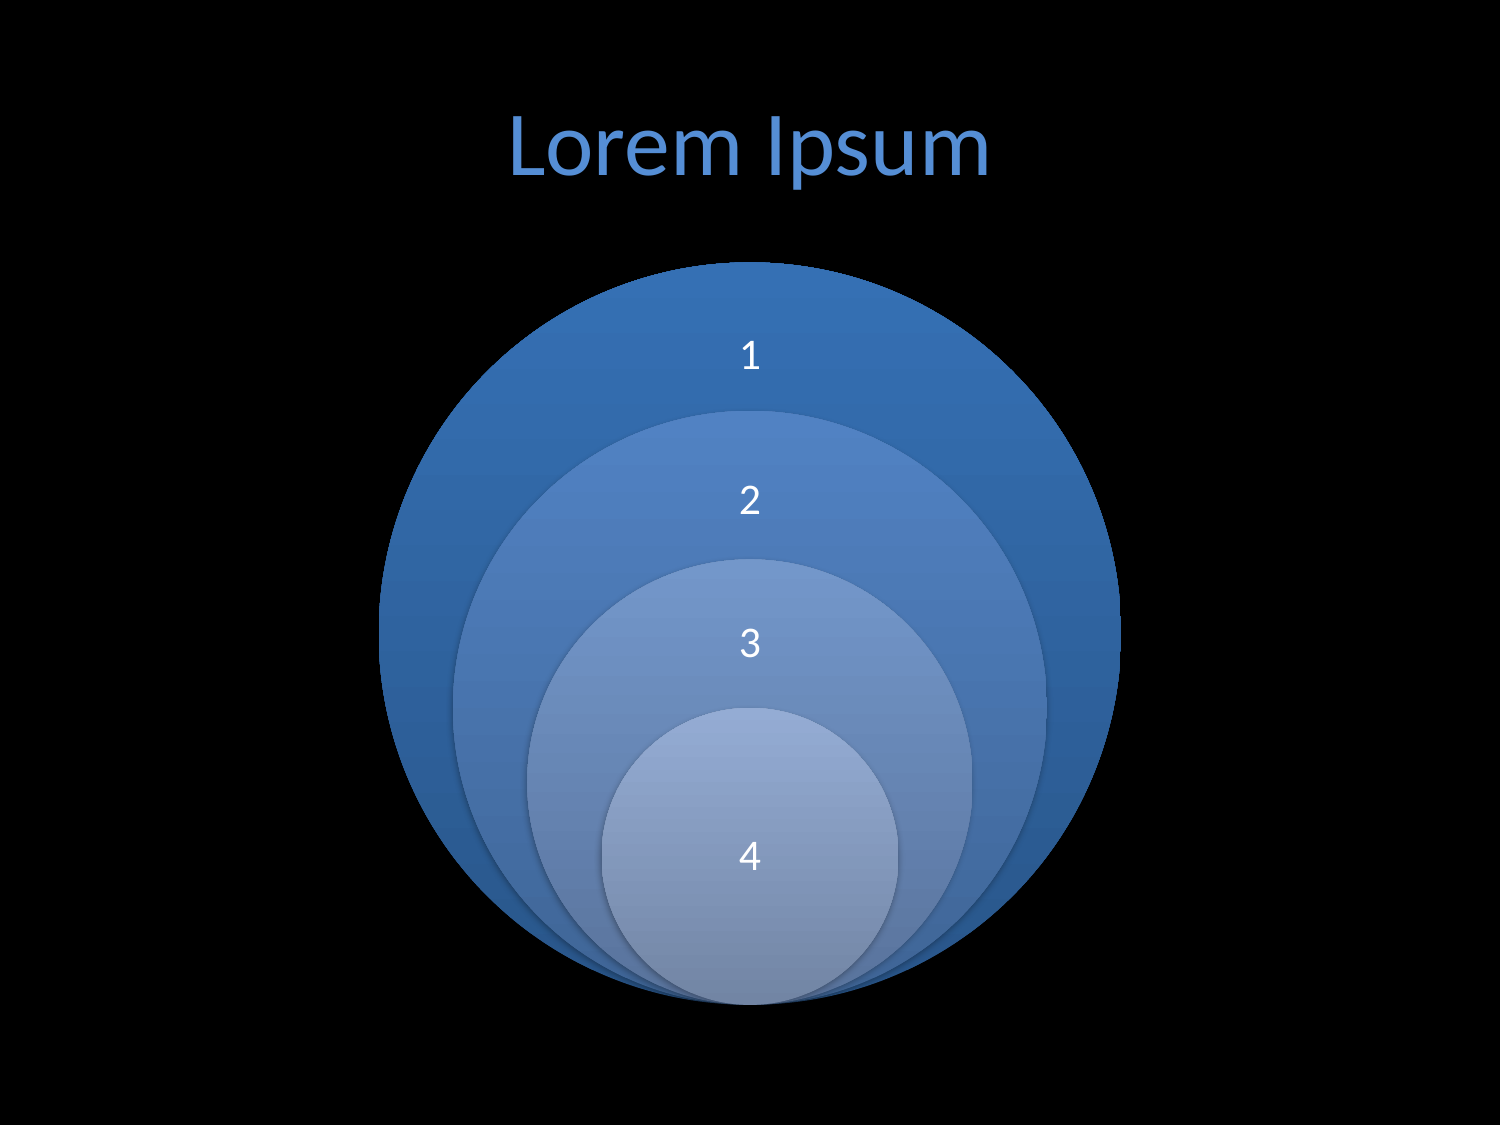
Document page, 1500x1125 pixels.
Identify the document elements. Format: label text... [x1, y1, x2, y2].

title Lorem Ipsum [75, 45, 1425, 233]
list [74, 262, 1426, 1006]
